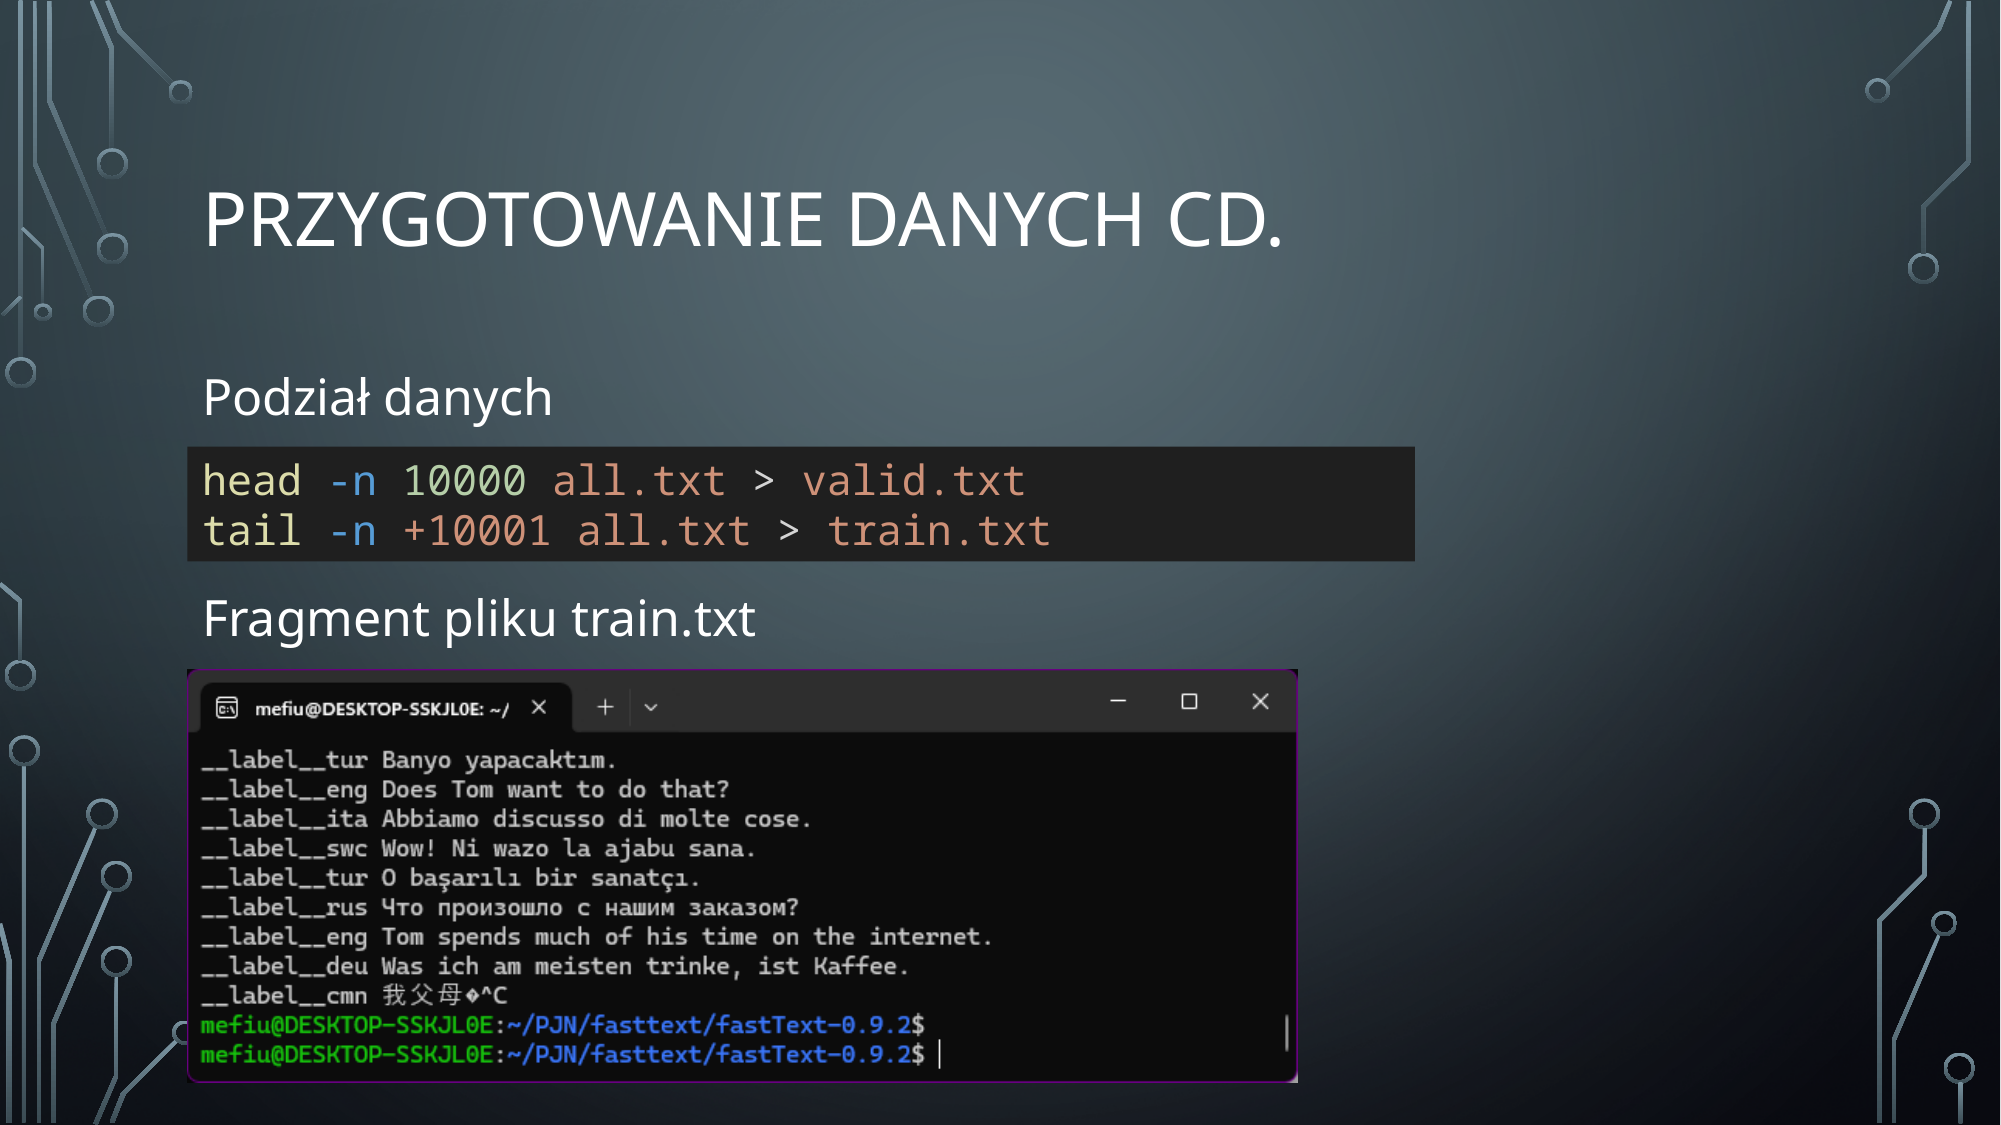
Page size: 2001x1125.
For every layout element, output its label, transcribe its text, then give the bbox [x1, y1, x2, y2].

picture [186, 669, 1299, 1083]
text_box Fragment pliku train.txt [187, 566, 1813, 666]
list Podział danych [187, 346, 1813, 445]
text_box head -n 10000 all.txt > valid.txt tail -n +10001 all.txt > train.txt [187, 446, 1415, 562]
title Przygotowanie danych Cd. [187, 101, 1813, 344]
